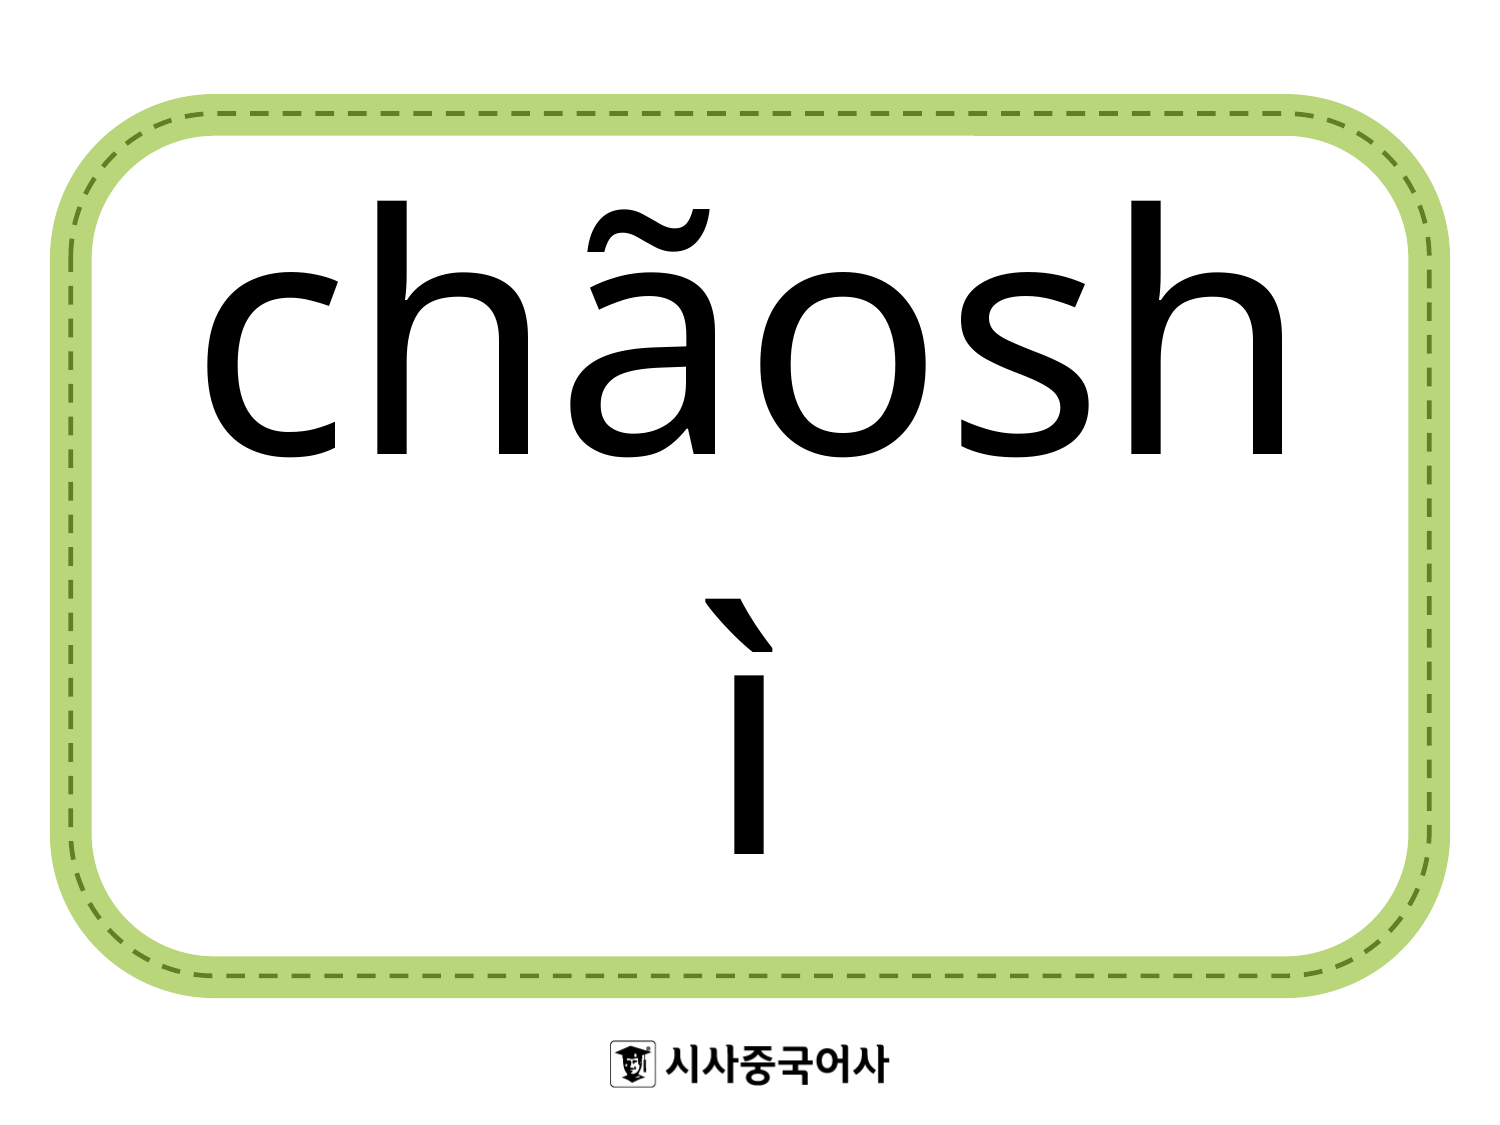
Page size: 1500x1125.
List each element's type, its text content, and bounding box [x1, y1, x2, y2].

picture [602, 1034, 898, 1094]
text_box chãoshì [145, 189, 1354, 853]
